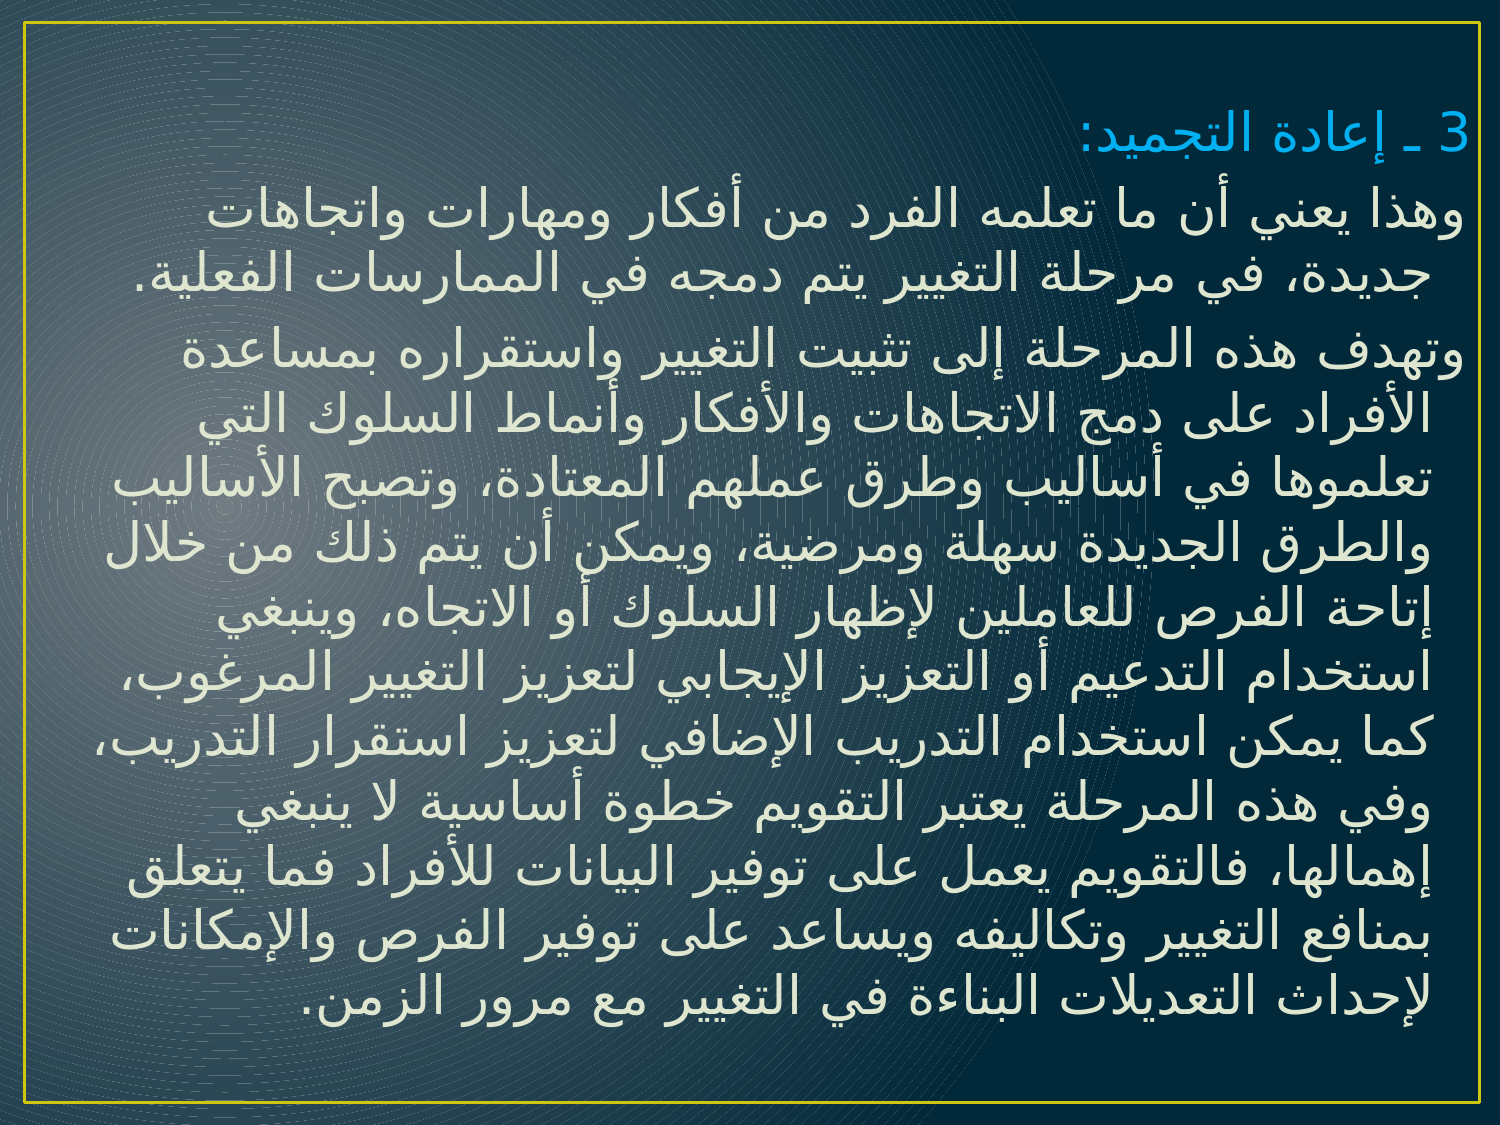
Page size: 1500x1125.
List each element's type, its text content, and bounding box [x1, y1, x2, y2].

list 3 ـ إعادة التجميد: وهذا يعني أن ما تعلمه الفرد من أفكار ومهارات واتجاهات جديدة، في مرحلة التغيير يتم دمجه في الممارسات الفعلية. وتهدف هذه المرحلة إلى تثبيت التغيير واستقراره بمساعدة الأفراد على دمج الاتجاهات والأفكار وأنماط السلوك التي تعلموها في أساليب وطرق عملهم المعتادة، وتصبح الأساليب والطرق الجديدة سهلة ومرضية، ويمكن أن يتم ذلك من خلال إتاحة الفرص للعاملين لإظهار السلوك أو الاتجاه، وينبغي استخدام التدعيم أو التعزيز الإيجابي لتعزيز التغيير المرغوب، كما يمكن استخدام التدريب الإضافي لتعزيز استقرار التدريب، وفي هذه المرحلة يعتبر التقويم خطوة أساسية لا ينبغي إهمالها، فالتقويم يعمل على توفير البيانات للأفراد فما يتعلق بمنافع التغيير وتكاليفه ويساعد على توفير الفرص والإمكانات لإحداث التعديلات البناءة في التغيير مع مرور الزمن. [41, 90, 1483, 1059]
